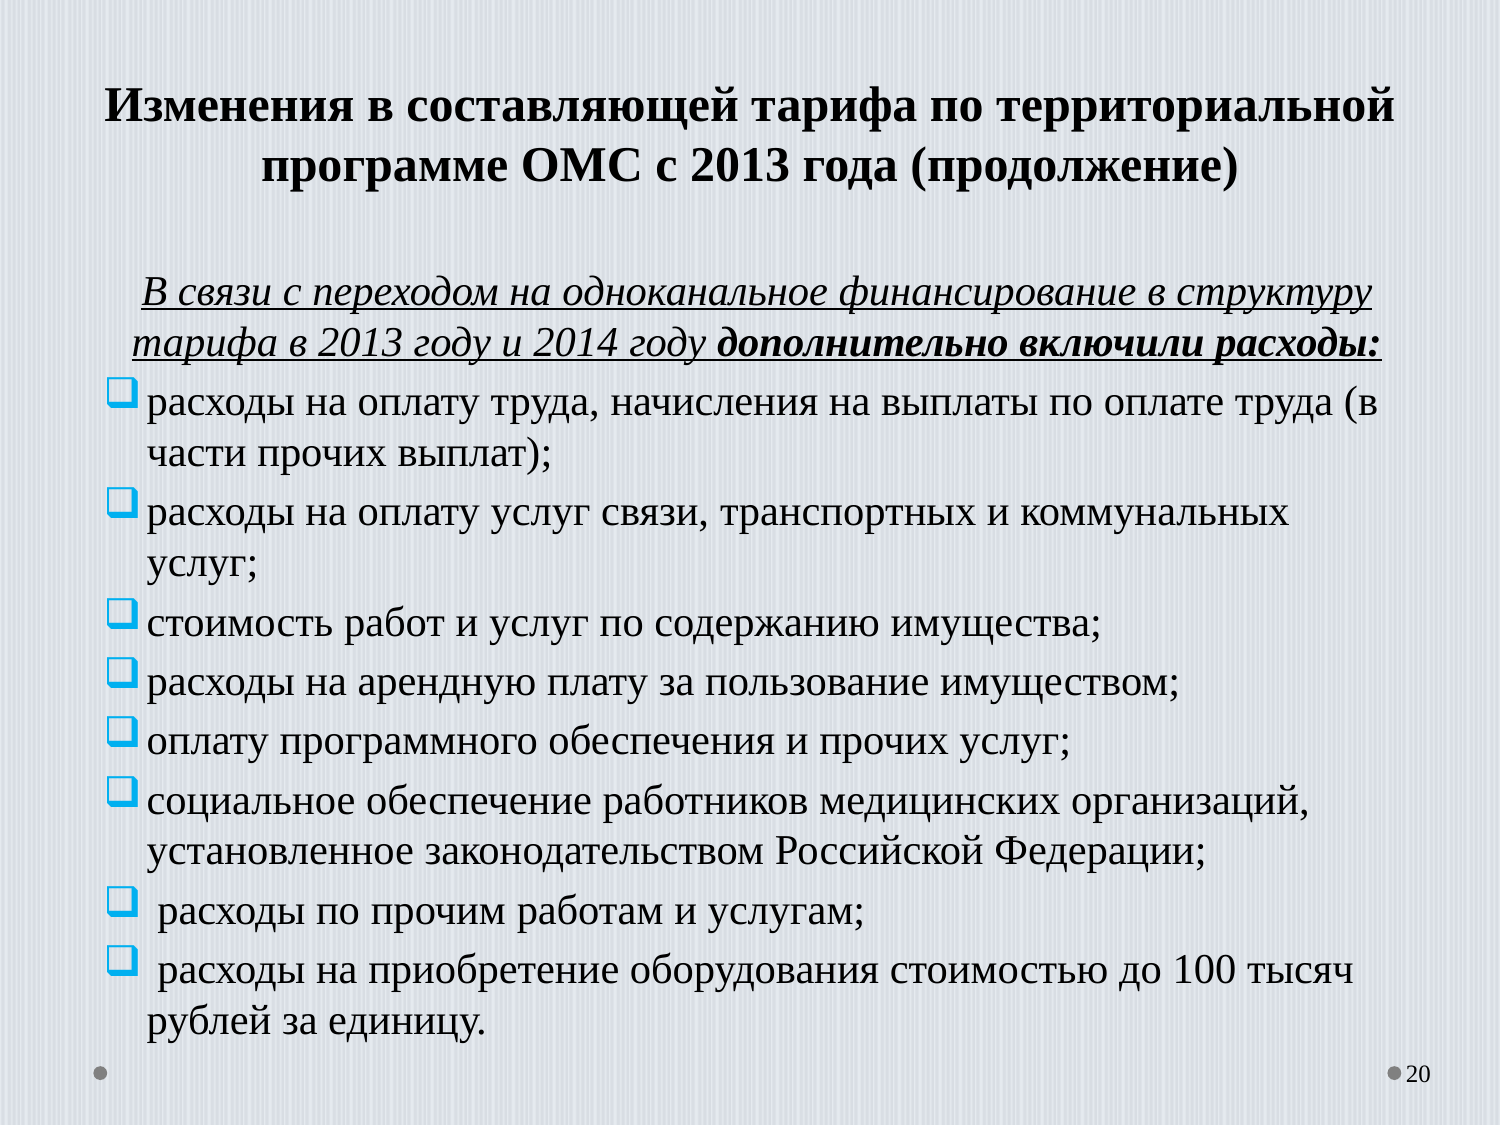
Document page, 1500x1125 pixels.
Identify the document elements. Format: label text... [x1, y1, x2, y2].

slide_number 20 [1401, 1042, 1494, 1103]
title Изменения в составляющей тарифа по территориальной программе ОМС с 2013 года (продолжение) [75, 0, 1425, 263]
list В связи с переходом на одноканальное финансирование в структуру тарифа в 2013 году и 2014 году дополнительно включили расходы: расходы на оплату труда, начисления на выплаты по оплате труда (в части прочих выплат); расходы на оплату услуг связи, транспортных и коммунальных услуг; стоимость работ и услуг по содержанию имущества; расходы на арендную плату за пользование имуществом; оплату программного обеспечения и прочих услуг; социальное обеспечение работников медицинских организаций, установленное законодательством Российской Федерации; расходы по прочим работам и услугам; расходы на приобретение оборудования стоимостью до 100 тысяч рублей за единицу. [88, 255, 1425, 1059]
